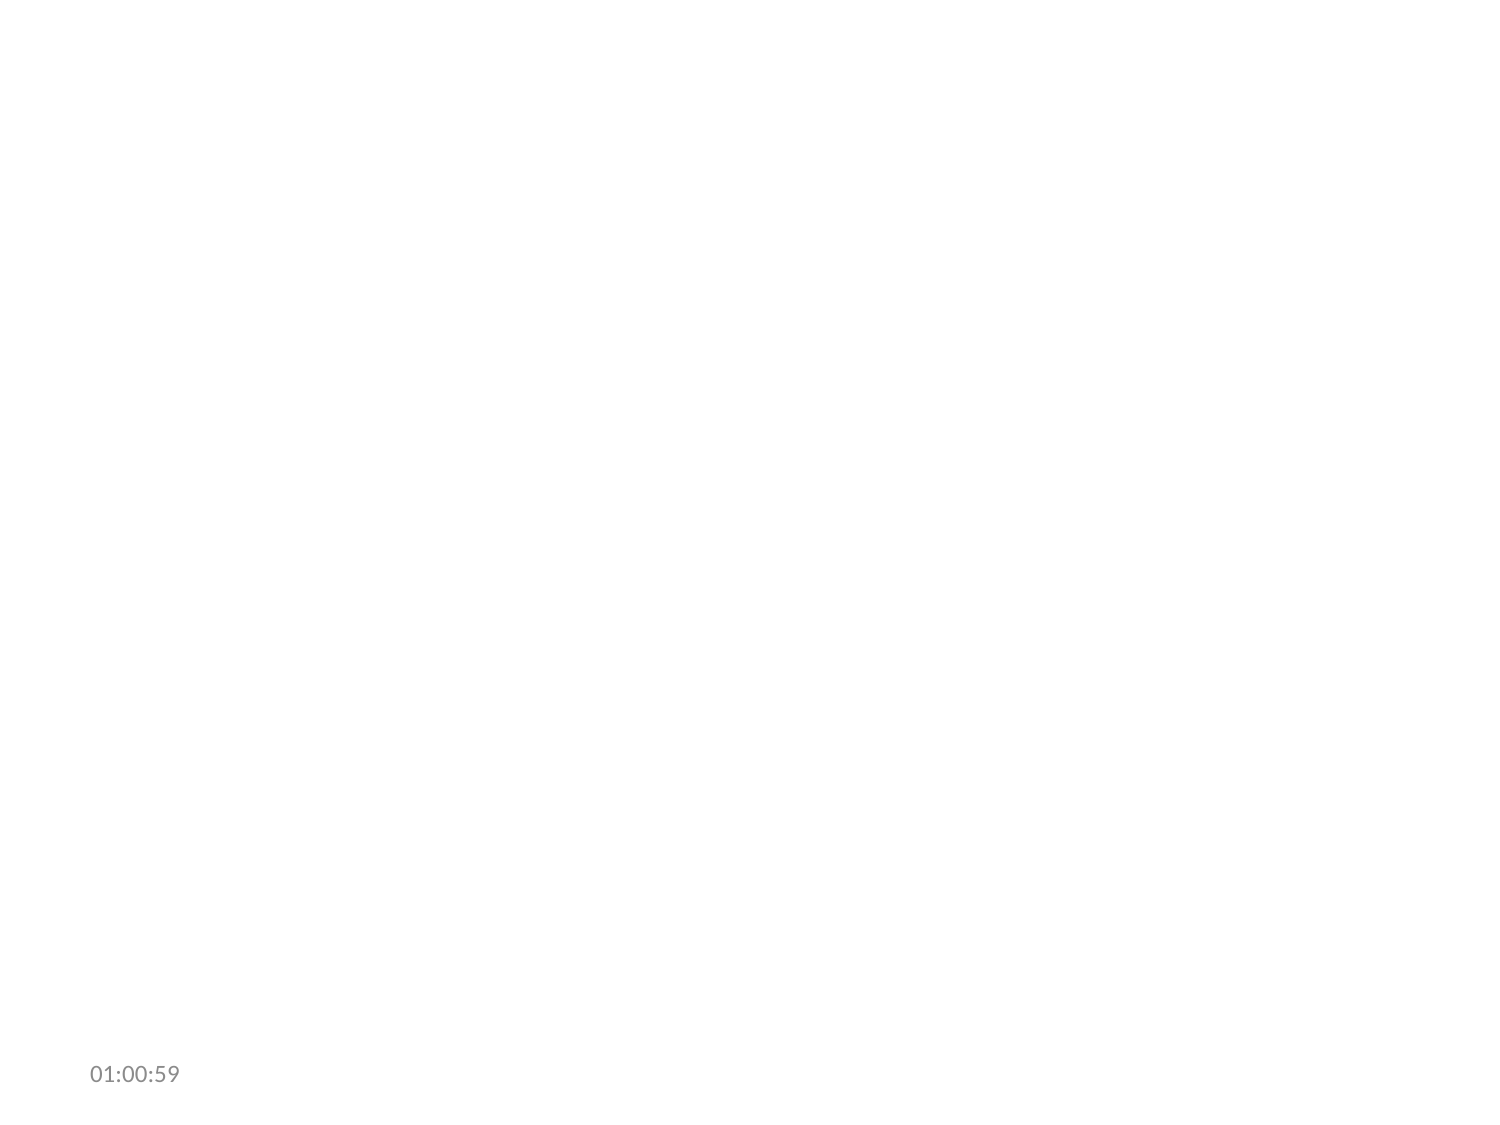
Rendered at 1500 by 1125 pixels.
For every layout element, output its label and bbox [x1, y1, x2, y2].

slide_number [75, 1042, 425, 1103]
